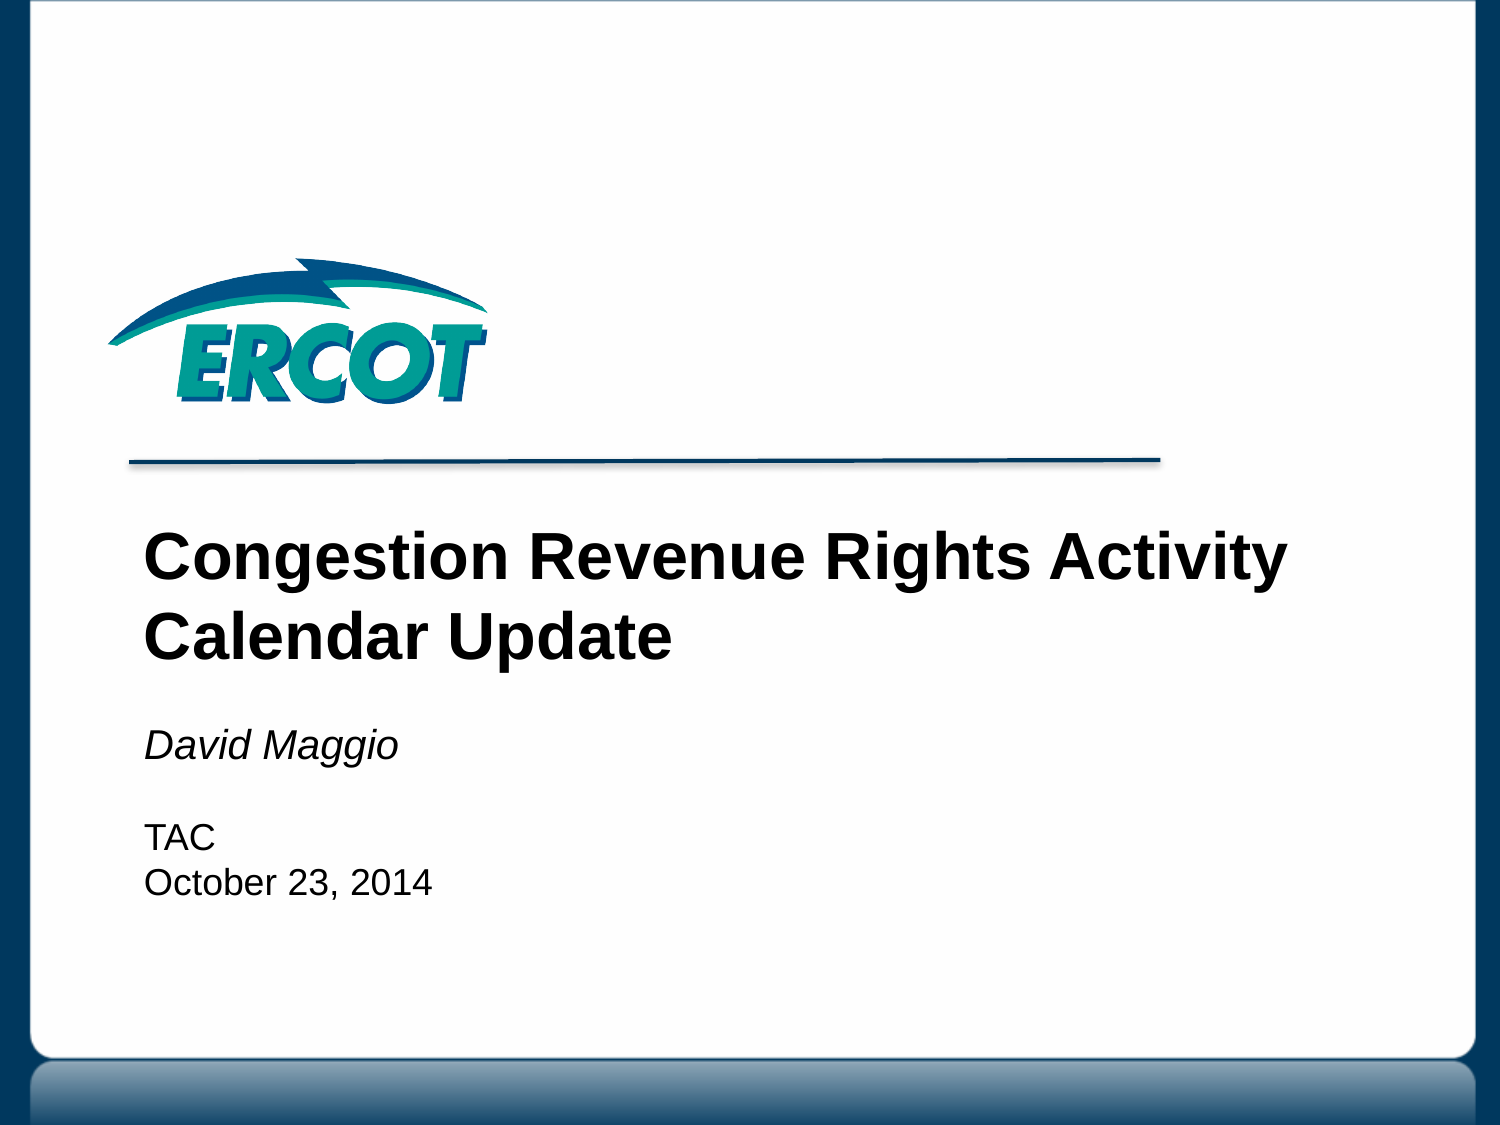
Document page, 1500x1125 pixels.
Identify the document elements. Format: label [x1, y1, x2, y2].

picture [0, 0, 1500, 1125]
text_box [98, 245, 1367, 915]
